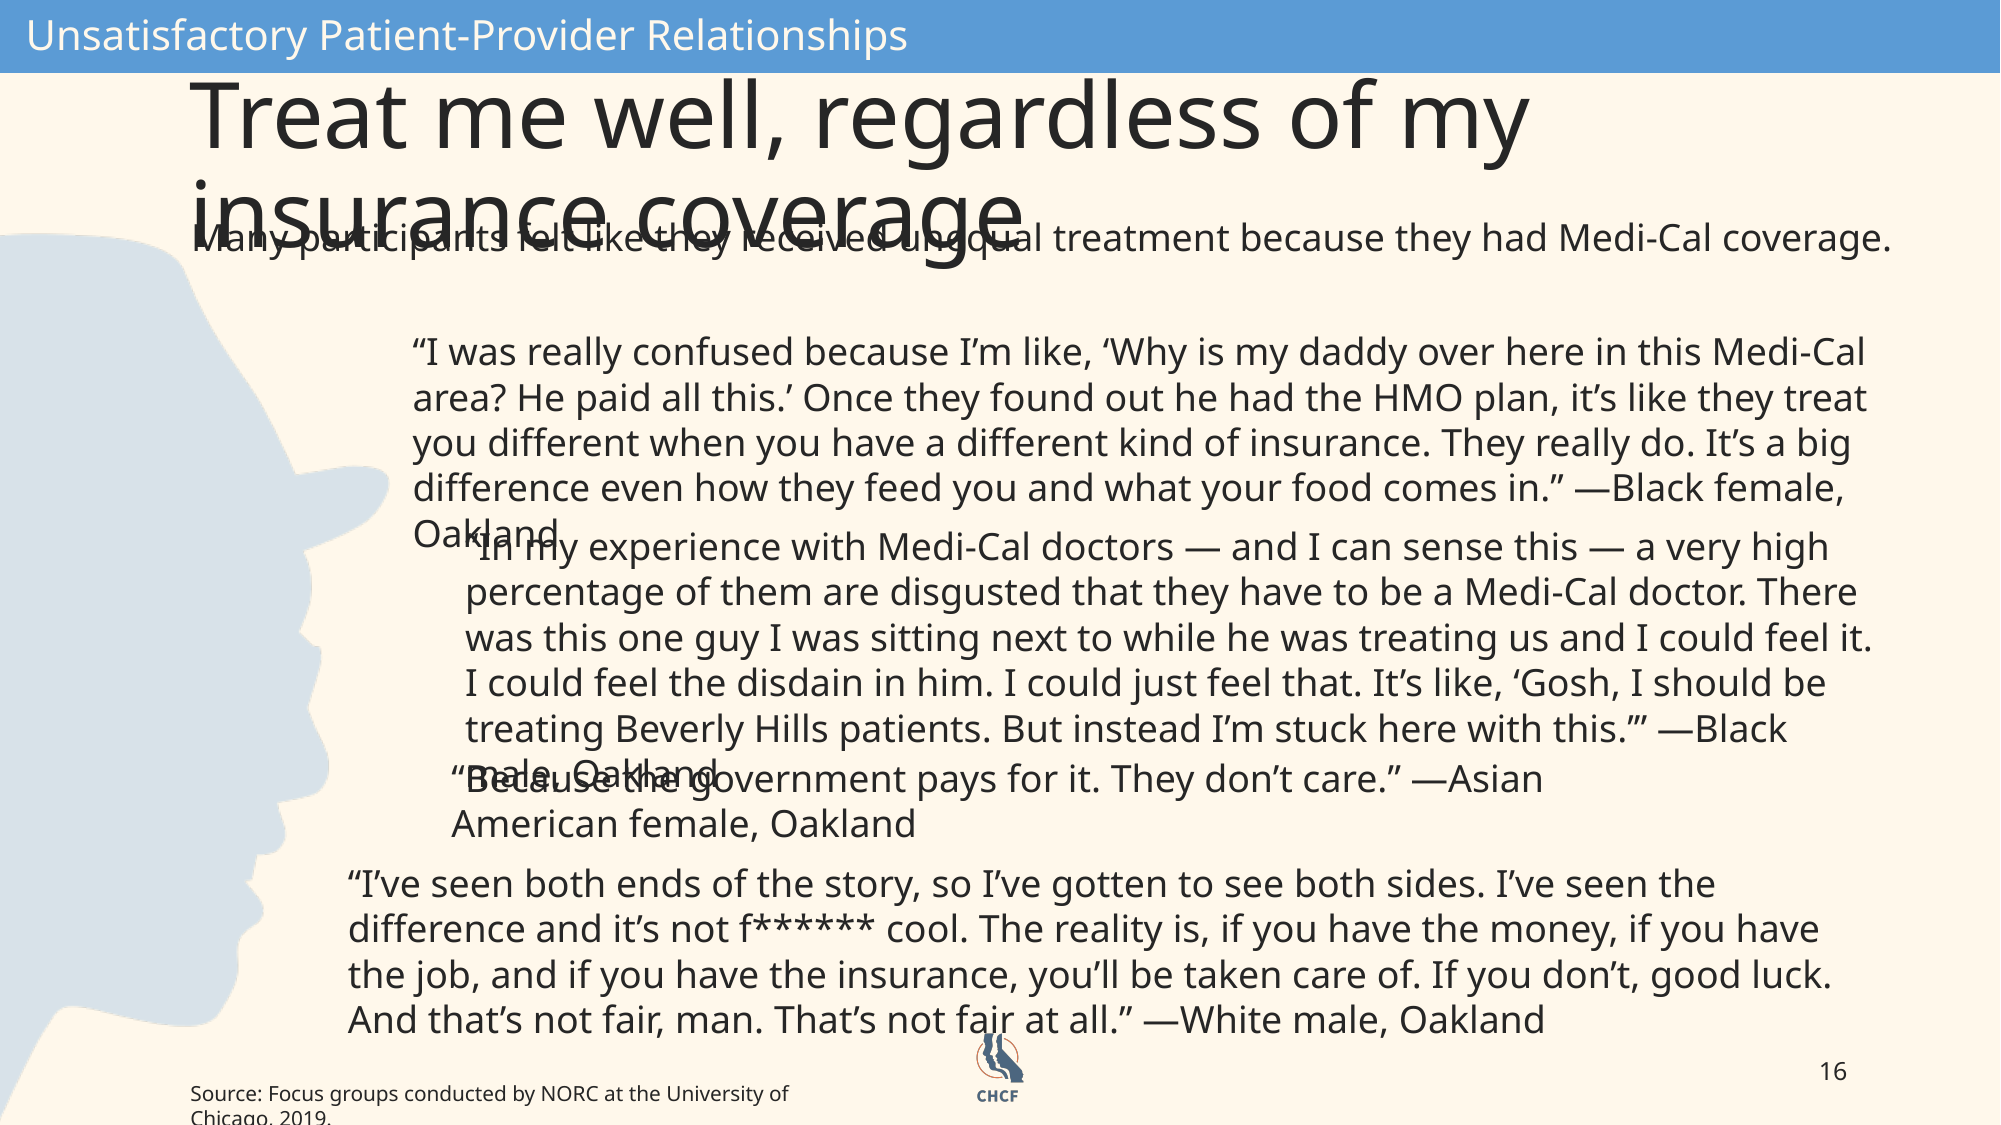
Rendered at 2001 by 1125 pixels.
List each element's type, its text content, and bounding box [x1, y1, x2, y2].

slide_number 16 [1412, 1042, 1863, 1103]
text_box “I was really confused because I’m like, ‘Why is my daddy over here in this Medi-Cal area? He paid all this.’ Once they found out he had the HMO plan, it’s like they treat you different when you have a different kind of insurance. They really do. It’s a big difference even how they feed you and what your food comes in.” —Black female, Oakland [397, 320, 1903, 482]
text_box “Because the government pays for it. They don’t care.” —Asian American female, Oakland [436, 747, 1700, 813]
text_box Many participants felt like they received unequal treatment because they had Medi-Cal coverage. [176, 206, 1983, 266]
title Treat me well, regardless of my insurance coverage [174, 73, 1969, 278]
text_box “In my experience with Medi-Cal doctors — and I can sense this — a very high percentage of them are disgusted that they have to be a Medi-Cal doctor. There was this one guy I was sitting next to while he was treating us and I could feel it. I could feel the disdain in him. I could just feel that. It’s like, ‘Gosh, I should be treating Beverly Hills patients. But instead I’m stuck here with this.’” —Black male, Oakland [450, 515, 1899, 713]
picture [0, 134, 559, 1125]
text_box “I’ve seen both ends of the story, so I’ve gotten to see both sides. I’ve seen the difference and it’s not f****** cool. The reality is, if you have the money, if you have the job, and if you have the insurance, you’ll be taken care of. If you don’t, good luck. And that’s not fair, man. That’s not fair at all.” —White male, Oakland [332, 851, 1900, 1013]
text_box Source: Focus groups conducted by NORC at the University of Chicago, 2019. [175, 1072, 849, 1125]
picture [951, 1009, 1049, 1125]
text_box Unsatisfactory Patient-Provider Relationships [0, 0, 2000, 73]
